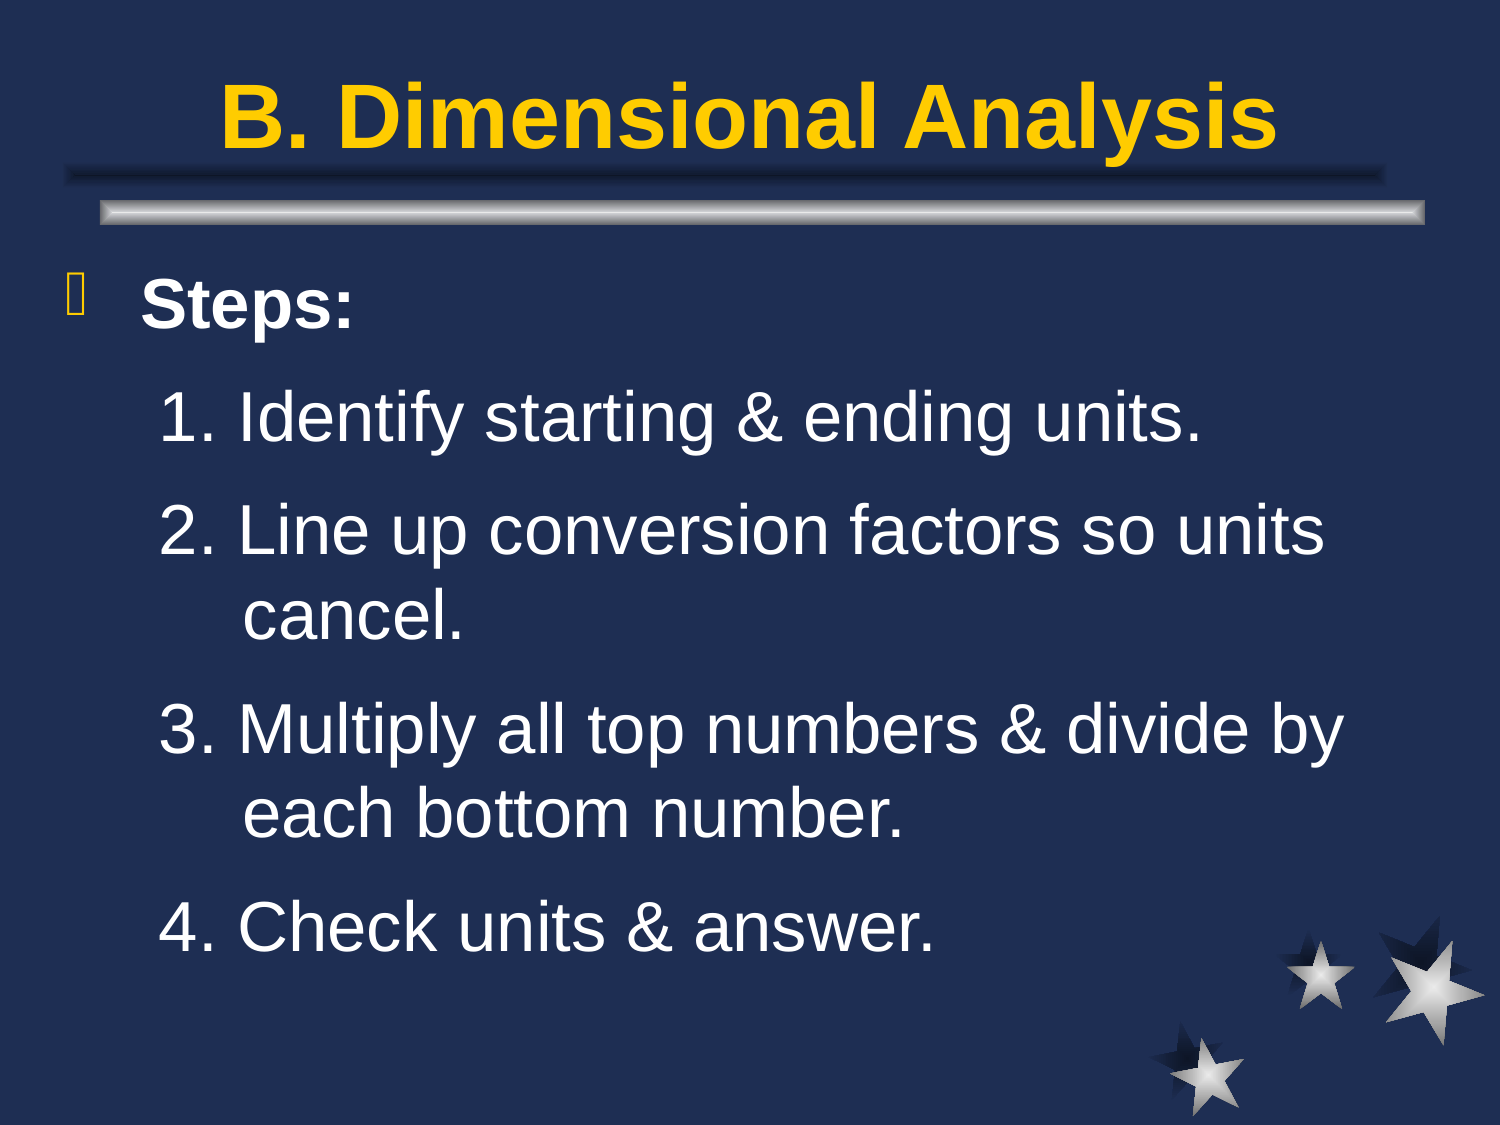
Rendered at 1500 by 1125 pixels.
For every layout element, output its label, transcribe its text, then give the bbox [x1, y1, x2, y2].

list Steps: 1. Identify starting & ending units. 2. Line up conversion factors so units cancel. 3. Multiply all top numbers & divide by each bottom number. 4. Check units & answer. [49, 249, 1451, 1076]
title B. Dimensional Analysis [112, 37, 1388, 176]
